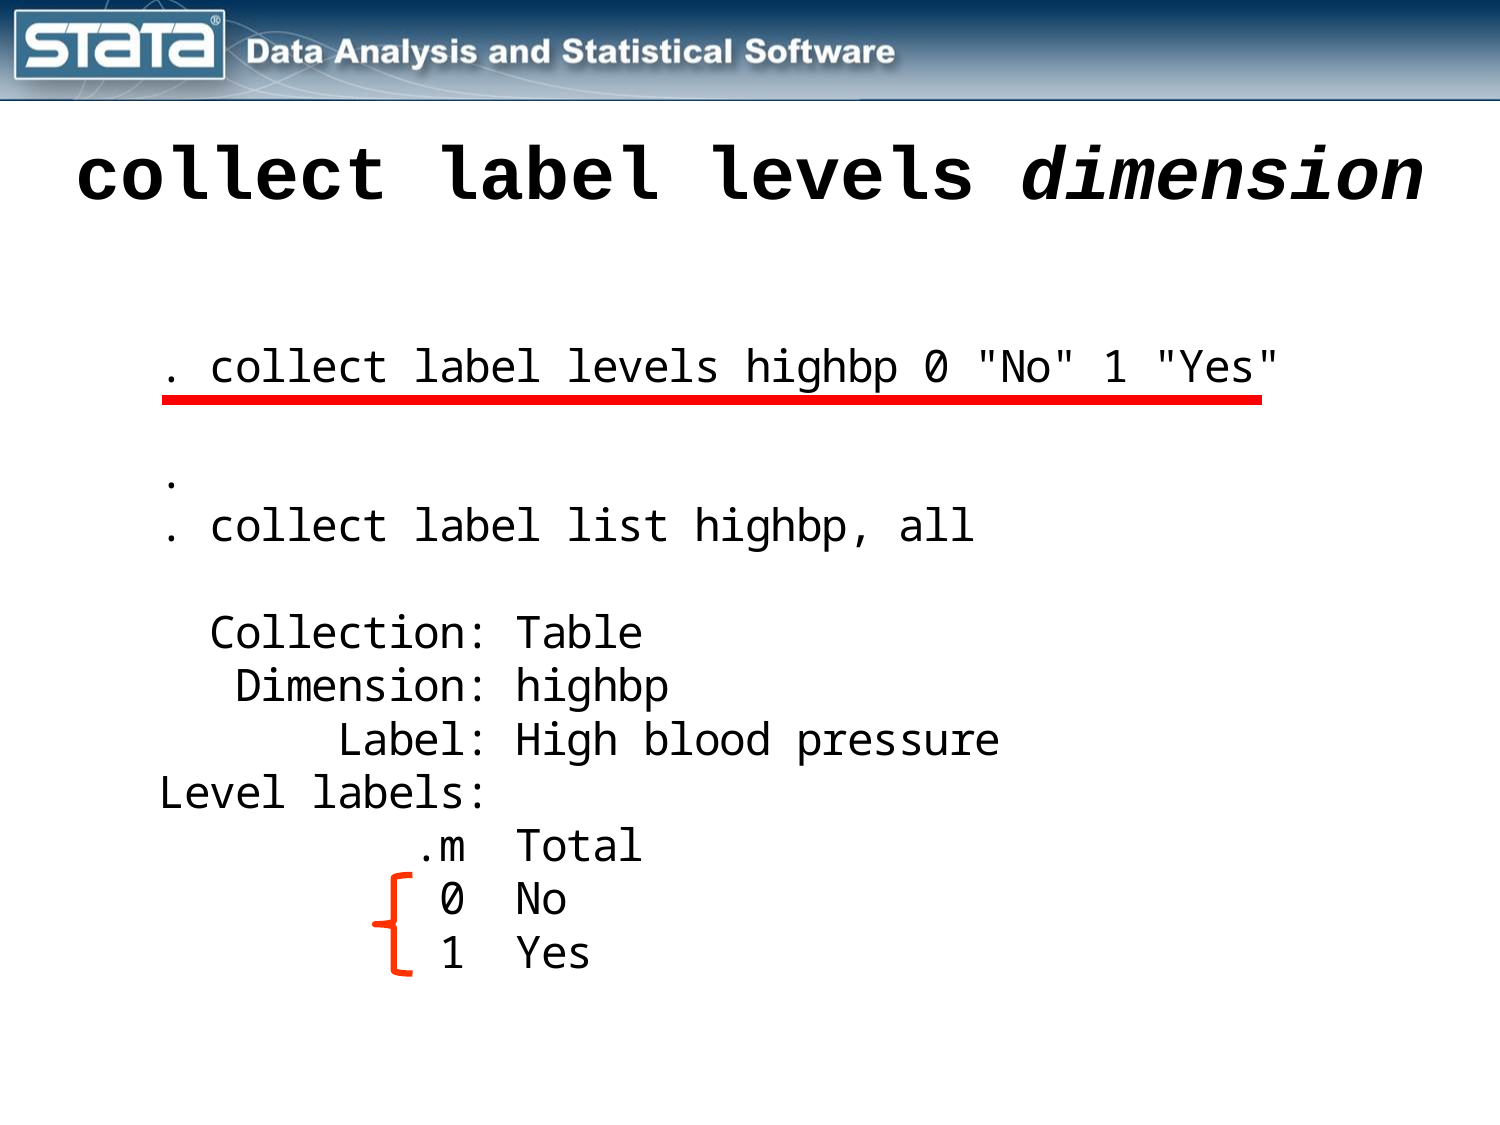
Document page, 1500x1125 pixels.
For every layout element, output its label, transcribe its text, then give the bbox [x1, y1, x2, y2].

picture [0, 0, 1500, 102]
picture [137, 334, 1299, 974]
title collect label levels dimension [0, 108, 1500, 238]
